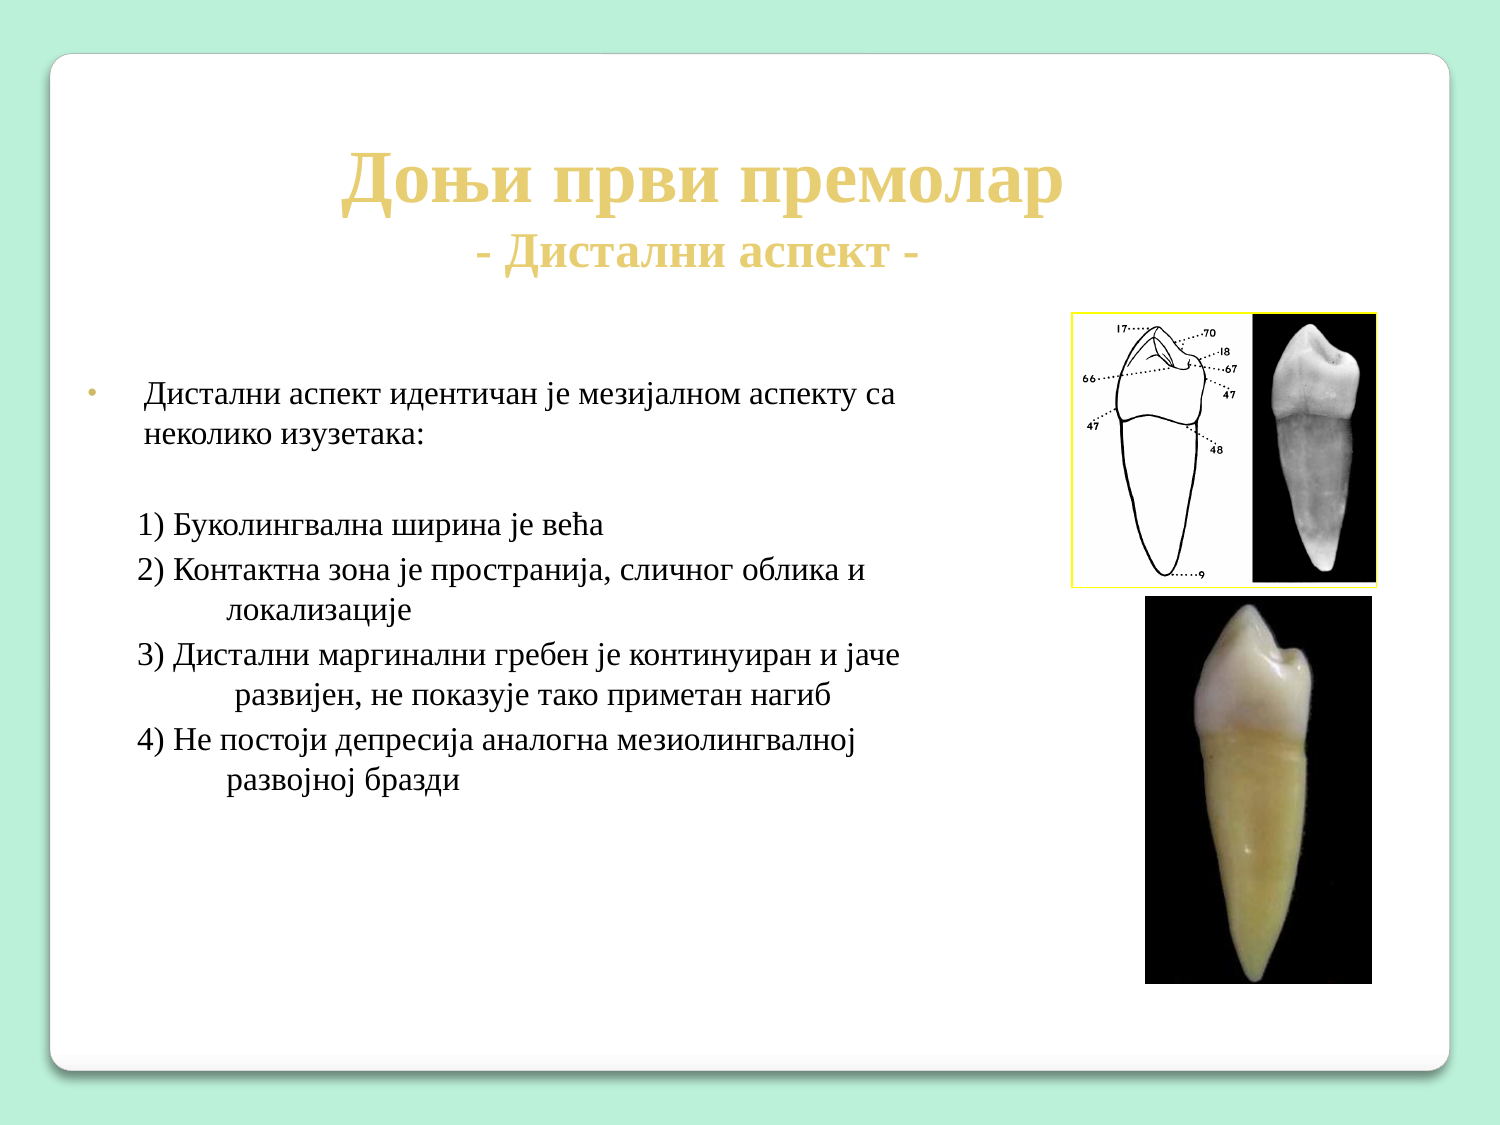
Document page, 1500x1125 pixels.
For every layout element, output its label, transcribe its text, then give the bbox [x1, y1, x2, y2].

title Доњи први премолар - Дистални аспект - [103, 127, 1305, 284]
picture [1072, 313, 1377, 587]
list Дистални аспект идентичан је мезијалном аспекту са неколико изузетака: 1) Буколингвална ширина је већа 2) Контактна зона је пространија, сличног облика и локализације 3) Дистални маргинални гребен је континуиран и јаче развијен, не показује тако приметан нагиб 4) Не постоји депресија аналогна мезиолингвалној развојној бразди [76, 366, 982, 886]
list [1144, 596, 1373, 984]
